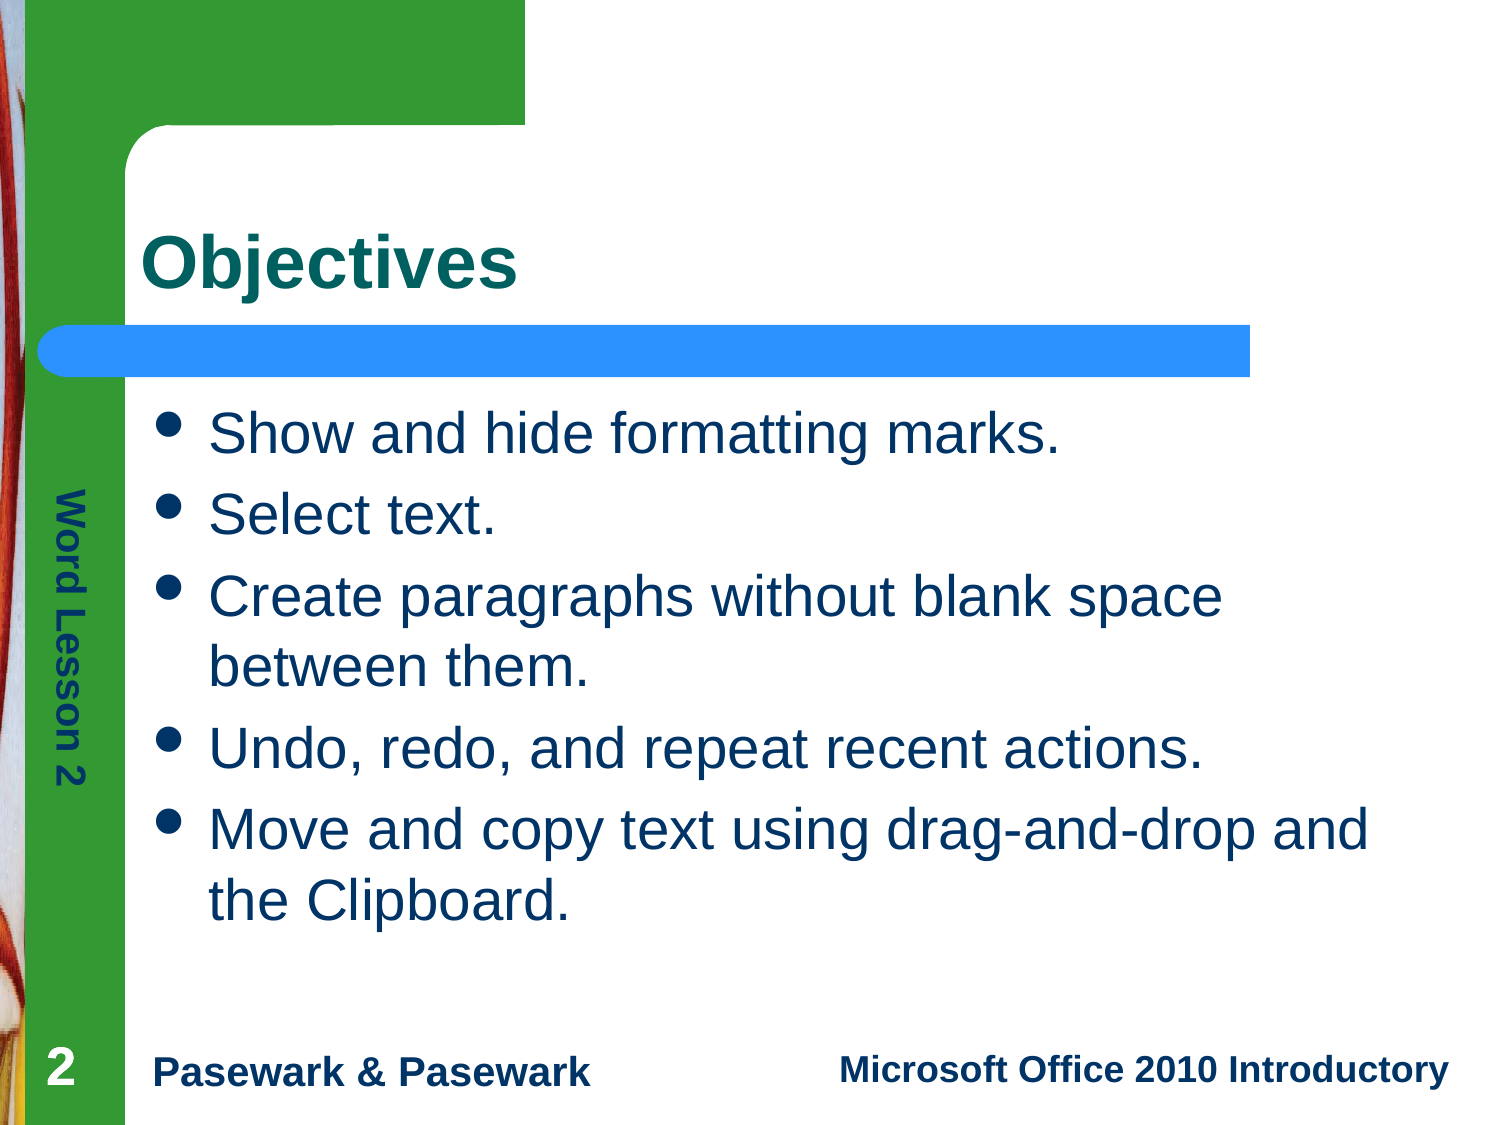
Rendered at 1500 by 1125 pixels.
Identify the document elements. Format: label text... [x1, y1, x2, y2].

title Objectives [124, 124, 1426, 313]
list Show and hide formatting marks. Select text. Create paragraphs without blank space between them. Undo, redo, and repeat recent actions. Move and copy text using drag-and-drop and the Clipboard. [137, 387, 1400, 999]
text_box 2 [13, 1023, 111, 1105]
picture [0, 0, 25, 1125]
